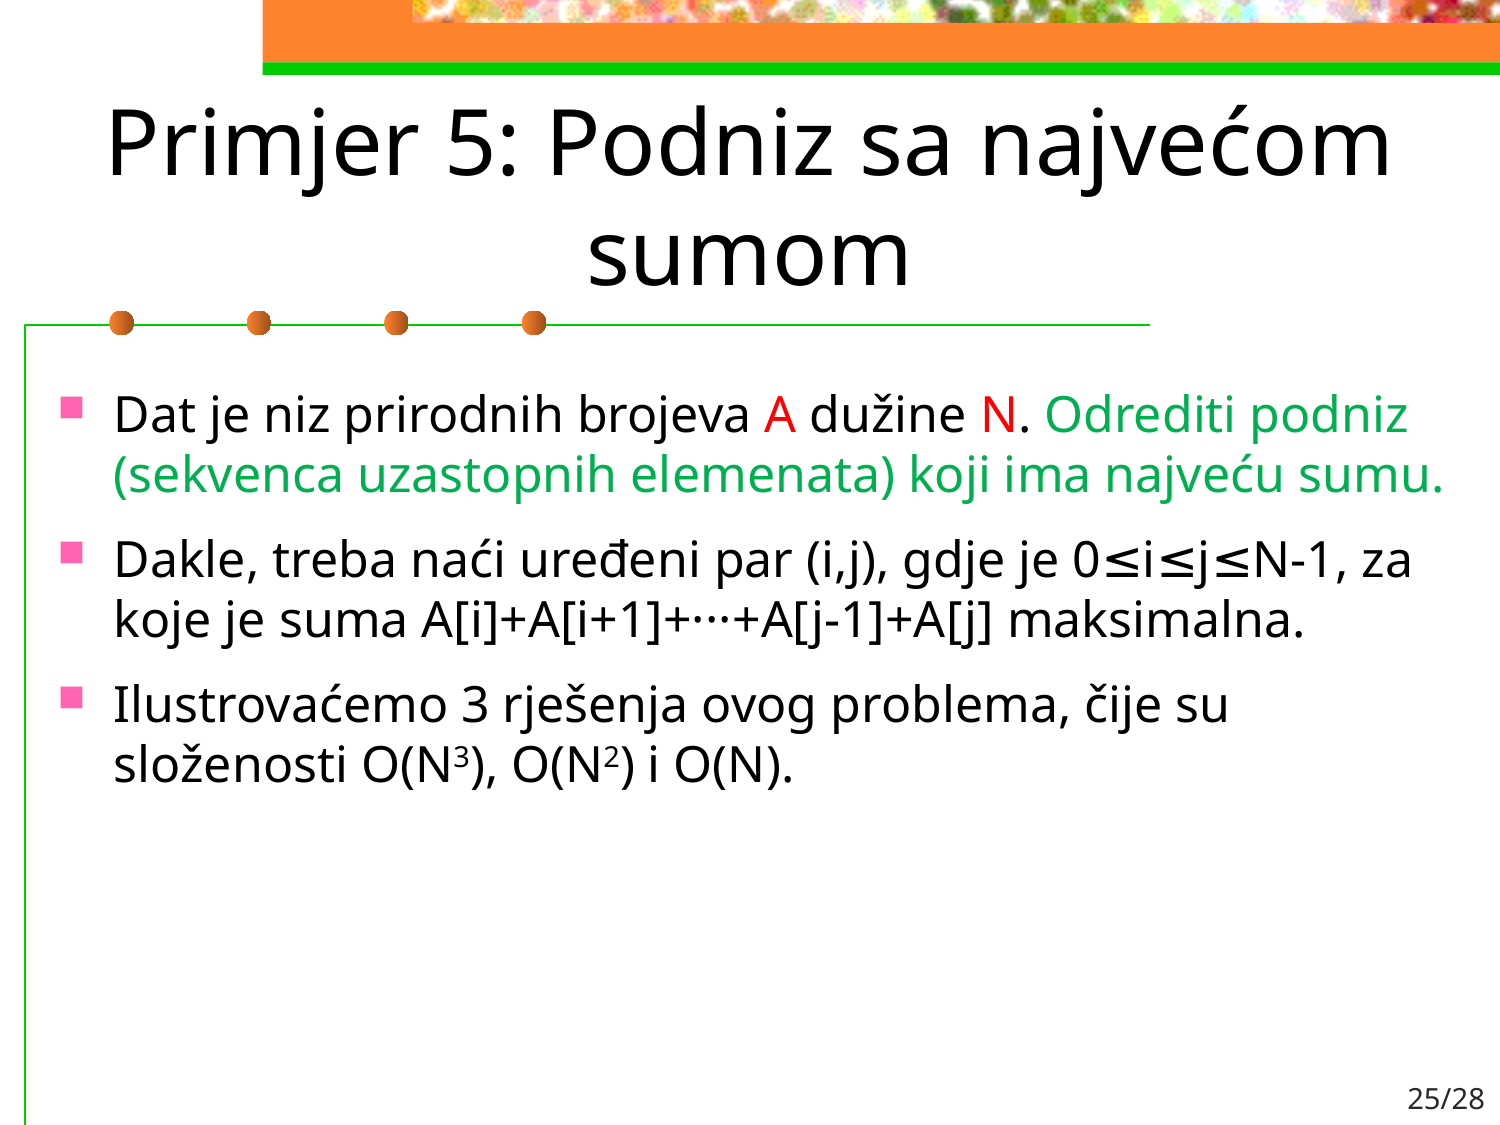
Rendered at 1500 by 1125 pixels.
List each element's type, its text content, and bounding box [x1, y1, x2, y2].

picture [412, 0, 1500, 23]
text_box Dat je niz prirodnih brojeva A dužine N. Odrediti podniz (sekvenca uzastopnih elemenata) koji ima najveću sumu. Dakle, treba naći uređeni par (i,j), gdje je 0≤i≤j≤N-1, za koje je suma A[i]+A[i+1]+···+A[j-1]+A[j] maksimalna. Ilustrovaćemo 3 rješenja ovog problema, čije su složenosti O(N3), O(N2) i O(N). [42, 374, 1468, 825]
text_box 25/28 [1374, 1072, 1500, 1123]
title Primjer 5: Podniz sa najvećom sumom [0, 99, 1500, 288]
